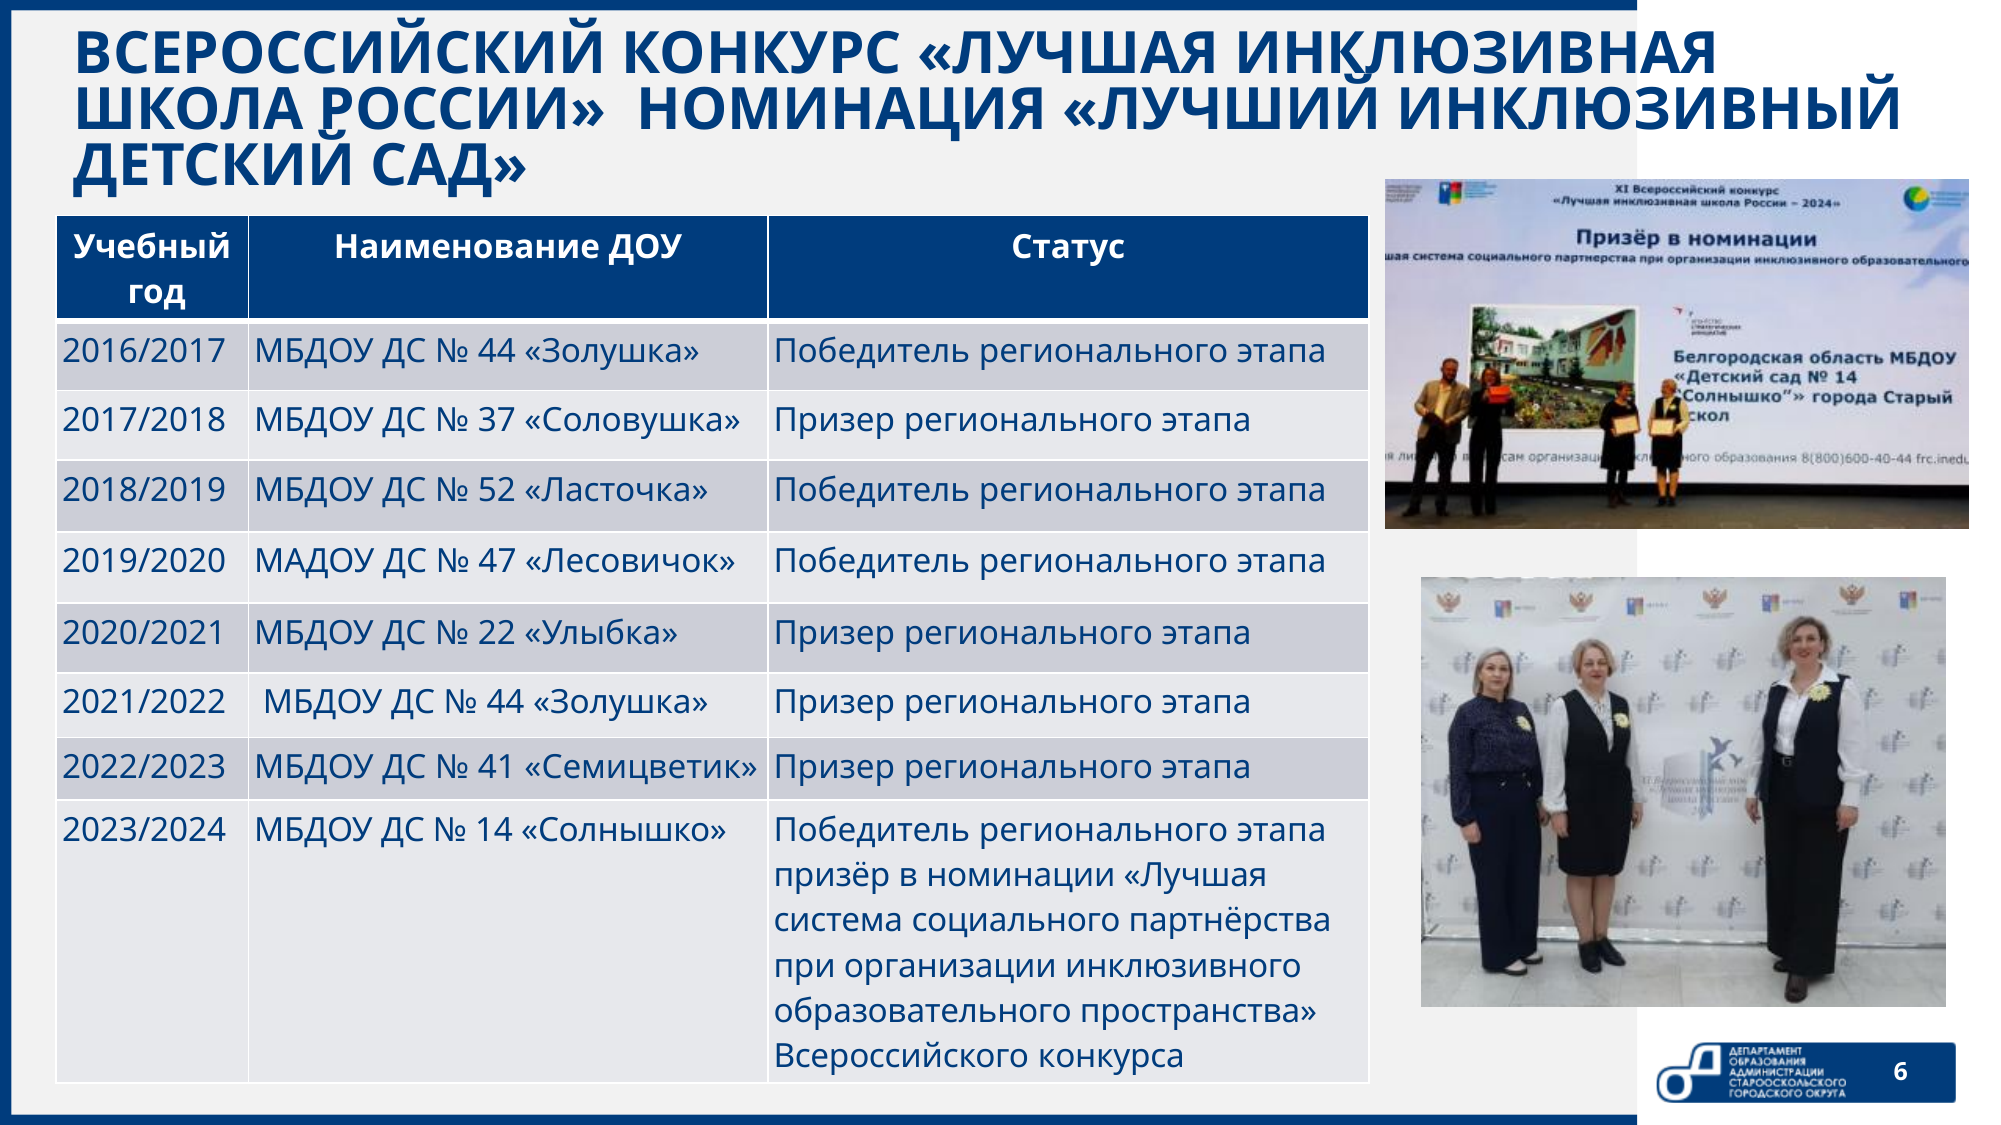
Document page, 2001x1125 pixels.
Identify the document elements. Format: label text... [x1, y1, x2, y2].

table_cell Победитель регионального этапа [769, 533, 1368, 602]
picture [1657, 1043, 1955, 1102]
table_cell Призер регионального этапа [769, 391, 1368, 459]
table_cell Победитель регионального этапа [769, 324, 1368, 390]
table_cell 2023/2024 [57, 801, 248, 1082]
table_cell МБДОУ ДС № 22 «Улыбка» [249, 604, 767, 672]
table_cell Призер регионального этапа [769, 674, 1368, 737]
table_cell МБДОУ ДС № 52 «Ласточка» [249, 461, 767, 531]
table_cell 2018/2019 [57, 461, 248, 531]
table_cell 2020/2021 [57, 604, 248, 672]
table_header Учебный год [57, 216, 248, 318]
table_header Наименование ДОУ [249, 216, 767, 318]
table_cell МБДОУ ДС № 37 «Соловушка» [249, 391, 767, 459]
table_cell МБДОУ ДС № 14 «Солнышко» [249, 801, 767, 1082]
table_cell Победитель регионального этапа [769, 461, 1368, 531]
table_cell Призер регионального этапа [769, 738, 1368, 799]
picture [1421, 577, 1946, 1007]
slide_number 6 [1877, 1050, 1924, 1096]
table_cell МБДОУ ДС № 44 «Золушка» [249, 674, 767, 737]
table_cell 2016/2017 [57, 324, 248, 390]
table_cell 2019/2020 [57, 533, 248, 602]
table_cell Победитель регионального этапа призёр в номинации «Лучшая система социального партнёрства при организации инклюзивного образовательного пространства» Всероссийского конкурса [769, 801, 1368, 1082]
table_cell МБДОУ ДС № 44 «Золушка» [249, 324, 767, 390]
table_cell МАДОУ ДС № 47 «Лесовичок» [249, 533, 767, 602]
table_cell 2021/2022 [57, 674, 248, 737]
table_header Статус [769, 216, 1368, 318]
table_cell Призер регионального этапа [769, 604, 1368, 672]
picture [1385, 179, 1969, 529]
title Всероссийский конкурс «Лучшая инклюзивная школа России» номинация «Лучший инклюзивный детский сад» [73, 0, 1947, 225]
table_cell МБДОУ ДС № 41 «Семицветик» [249, 738, 767, 799]
table_cell 2017/2018 [57, 391, 248, 459]
table_cell 2022/2023 [57, 738, 248, 799]
